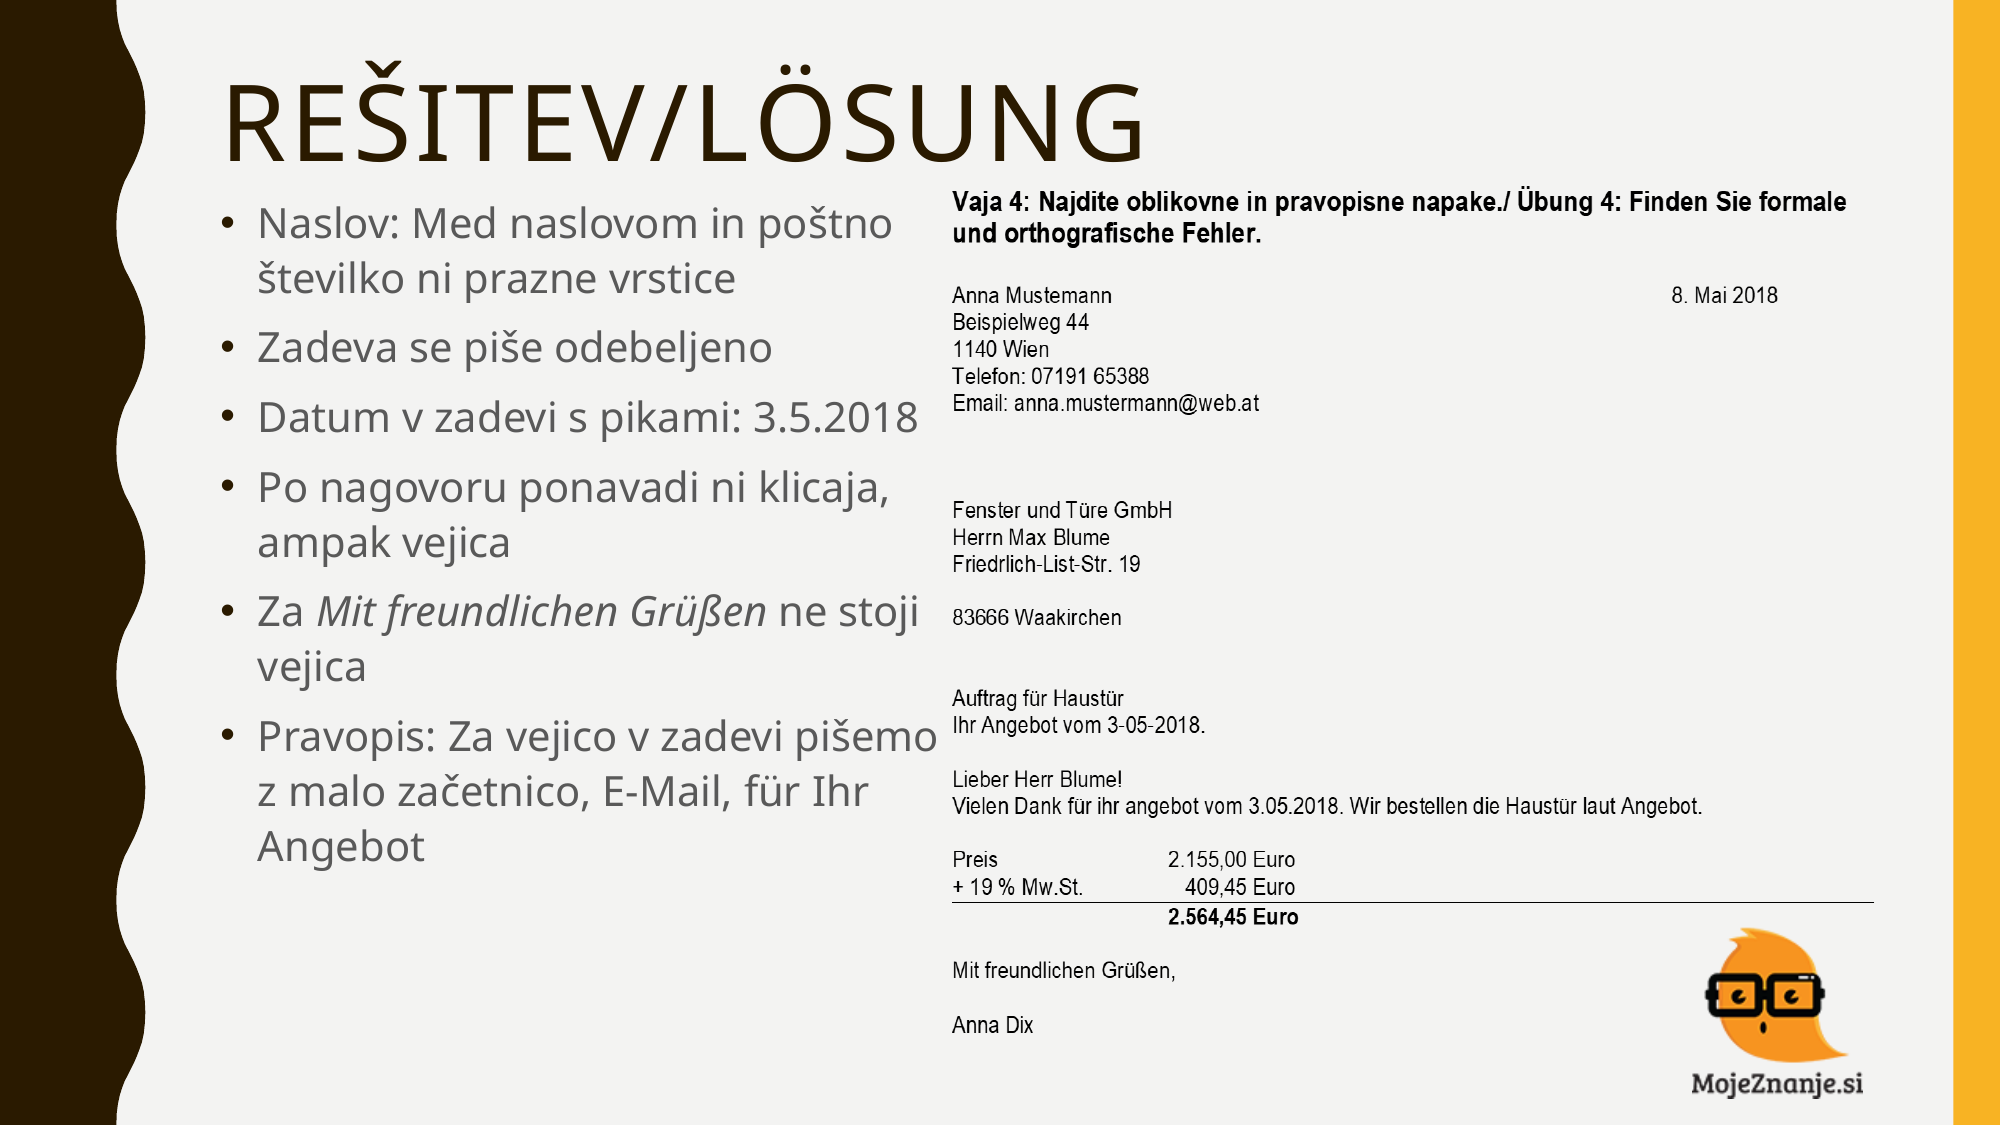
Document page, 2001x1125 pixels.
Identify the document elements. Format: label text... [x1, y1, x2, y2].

picture [952, 184, 1875, 1099]
list Naslov: Med naslovom in poštno številko ni prazne vrstice Zadeva se piše odebeljeno Datum v zadevi s pikami: 3.5.2018 Po nagovoru ponavadi ni klicaja, ampak vejica Za Mit freundlichen Grüßen ne stoji vejica Pravopis: Za vejico v zadevi pišemo z malo začetnico, E-Mail, für Ihr Angebot [205, 184, 952, 965]
title Rešitev/lösung [205, 62, 1875, 184]
